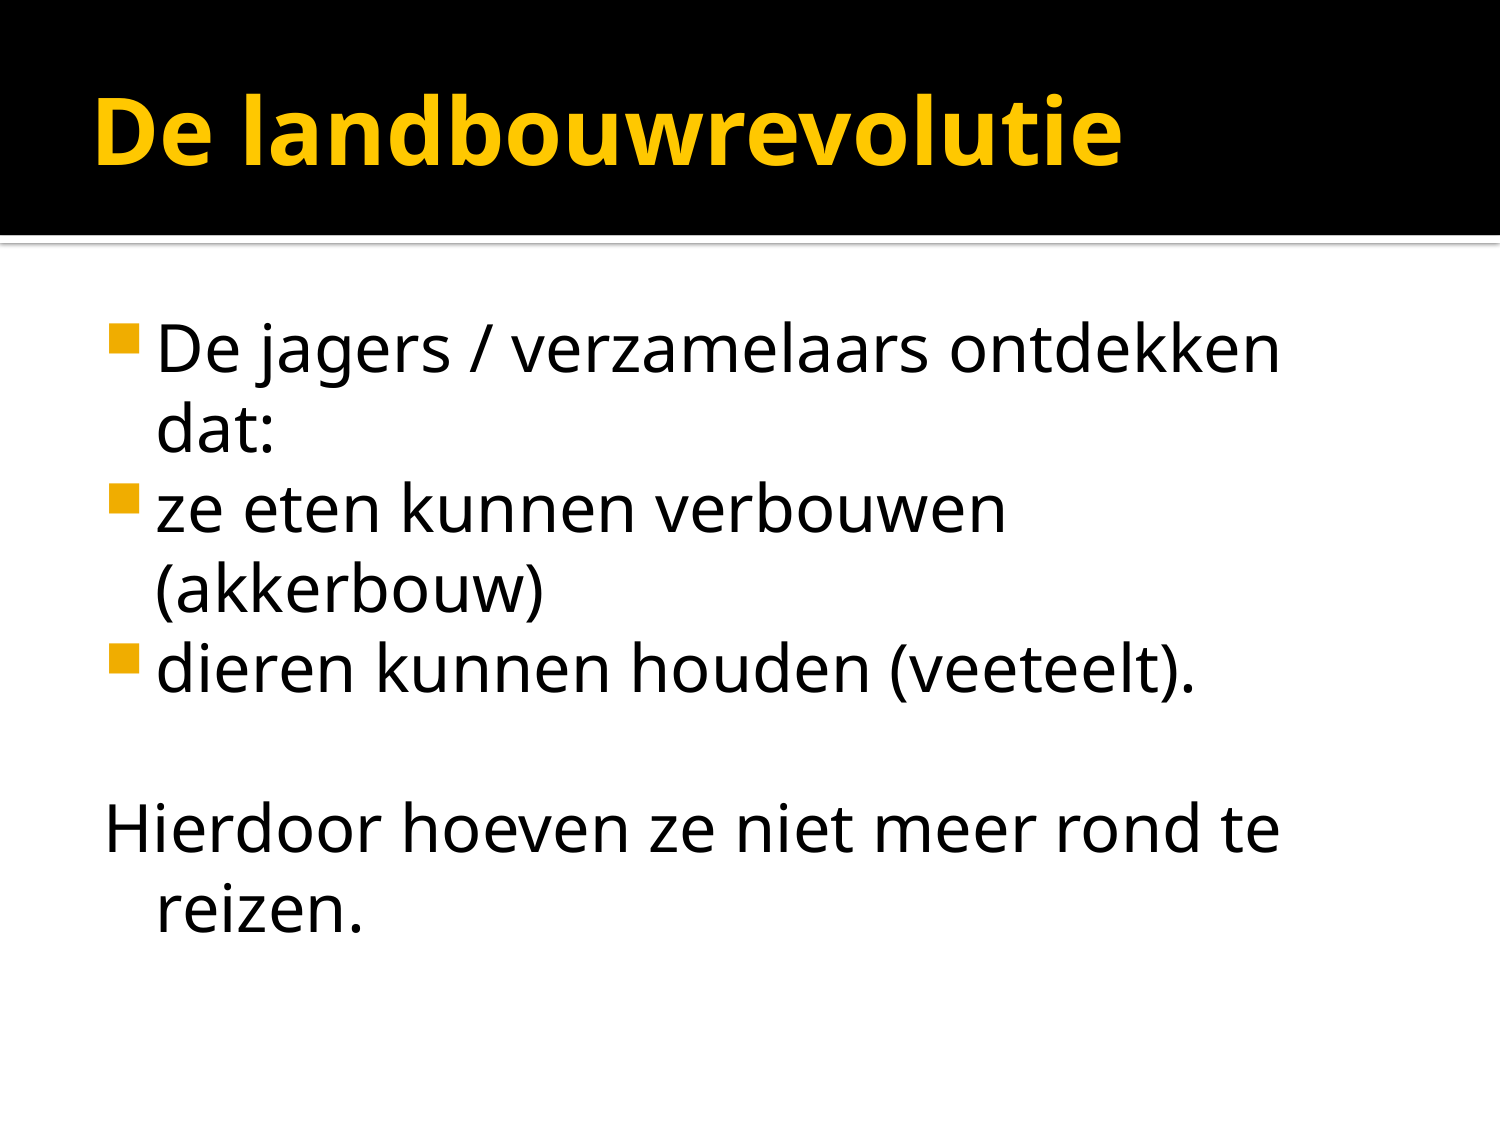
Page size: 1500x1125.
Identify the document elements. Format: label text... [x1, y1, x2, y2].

list De jagers / verzamelaars ontdekken dat: ze eten kunnen verbouwen (akkerbouw) dieren kunnen houden (veeteelt). Hierdoor hoeven ze niet meer rond te reizen. [74, 290, 1426, 1051]
title De landbouwrevolutie [75, 25, 1425, 231]
